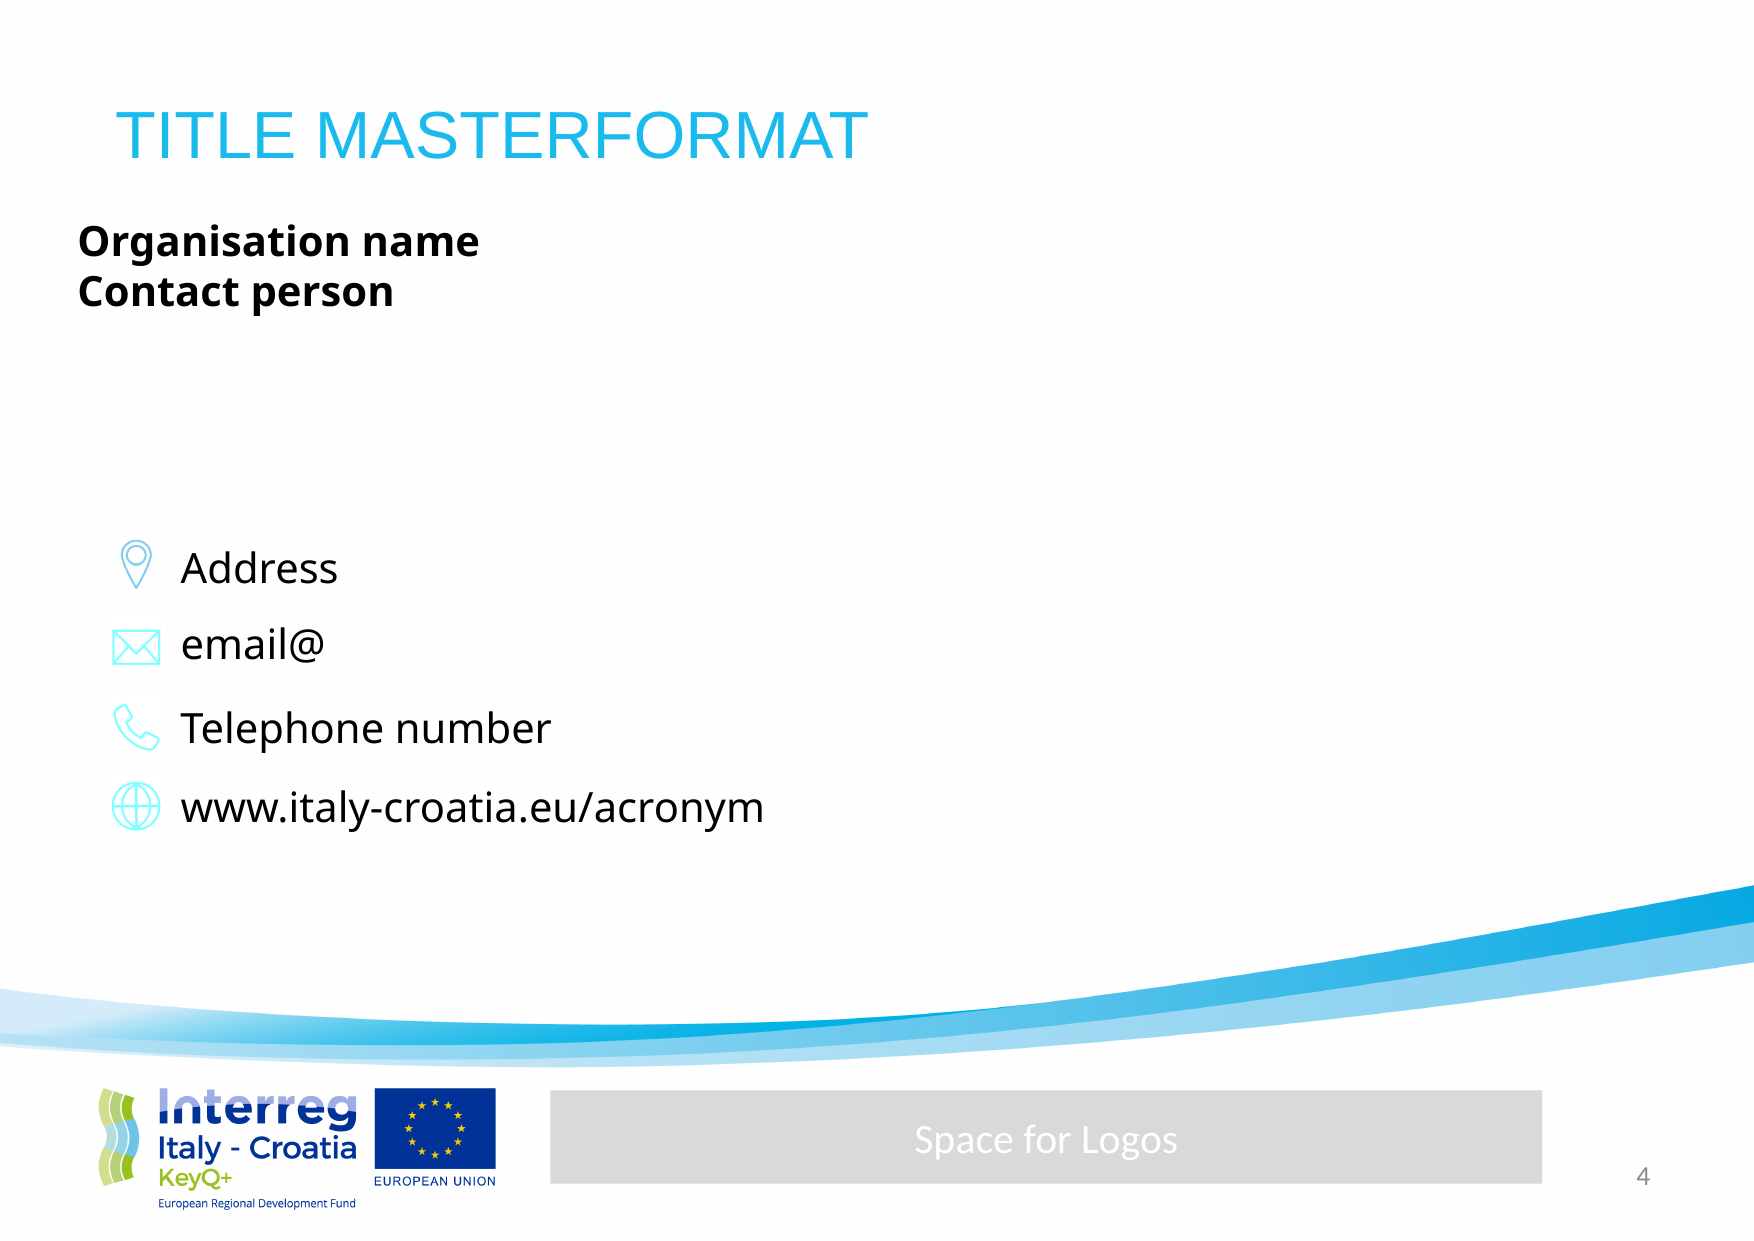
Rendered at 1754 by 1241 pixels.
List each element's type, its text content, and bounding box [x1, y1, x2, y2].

text_box TITLE MASTERFORMAT [97, 83, 1656, 181]
text_box Organisation name Contact person [62, 206, 496, 322]
text_box Telephone number [165, 694, 1194, 760]
text_box www.italy-croatia.eu/acronym [165, 772, 1194, 838]
text_box email@ [165, 610, 1194, 676]
text_box Address [165, 534, 1194, 600]
picture [0, 0, 1754, 1241]
slide_number 4 [1607, 1141, 1666, 1208]
text_box Space for Logos [549, 1089, 1543, 1185]
